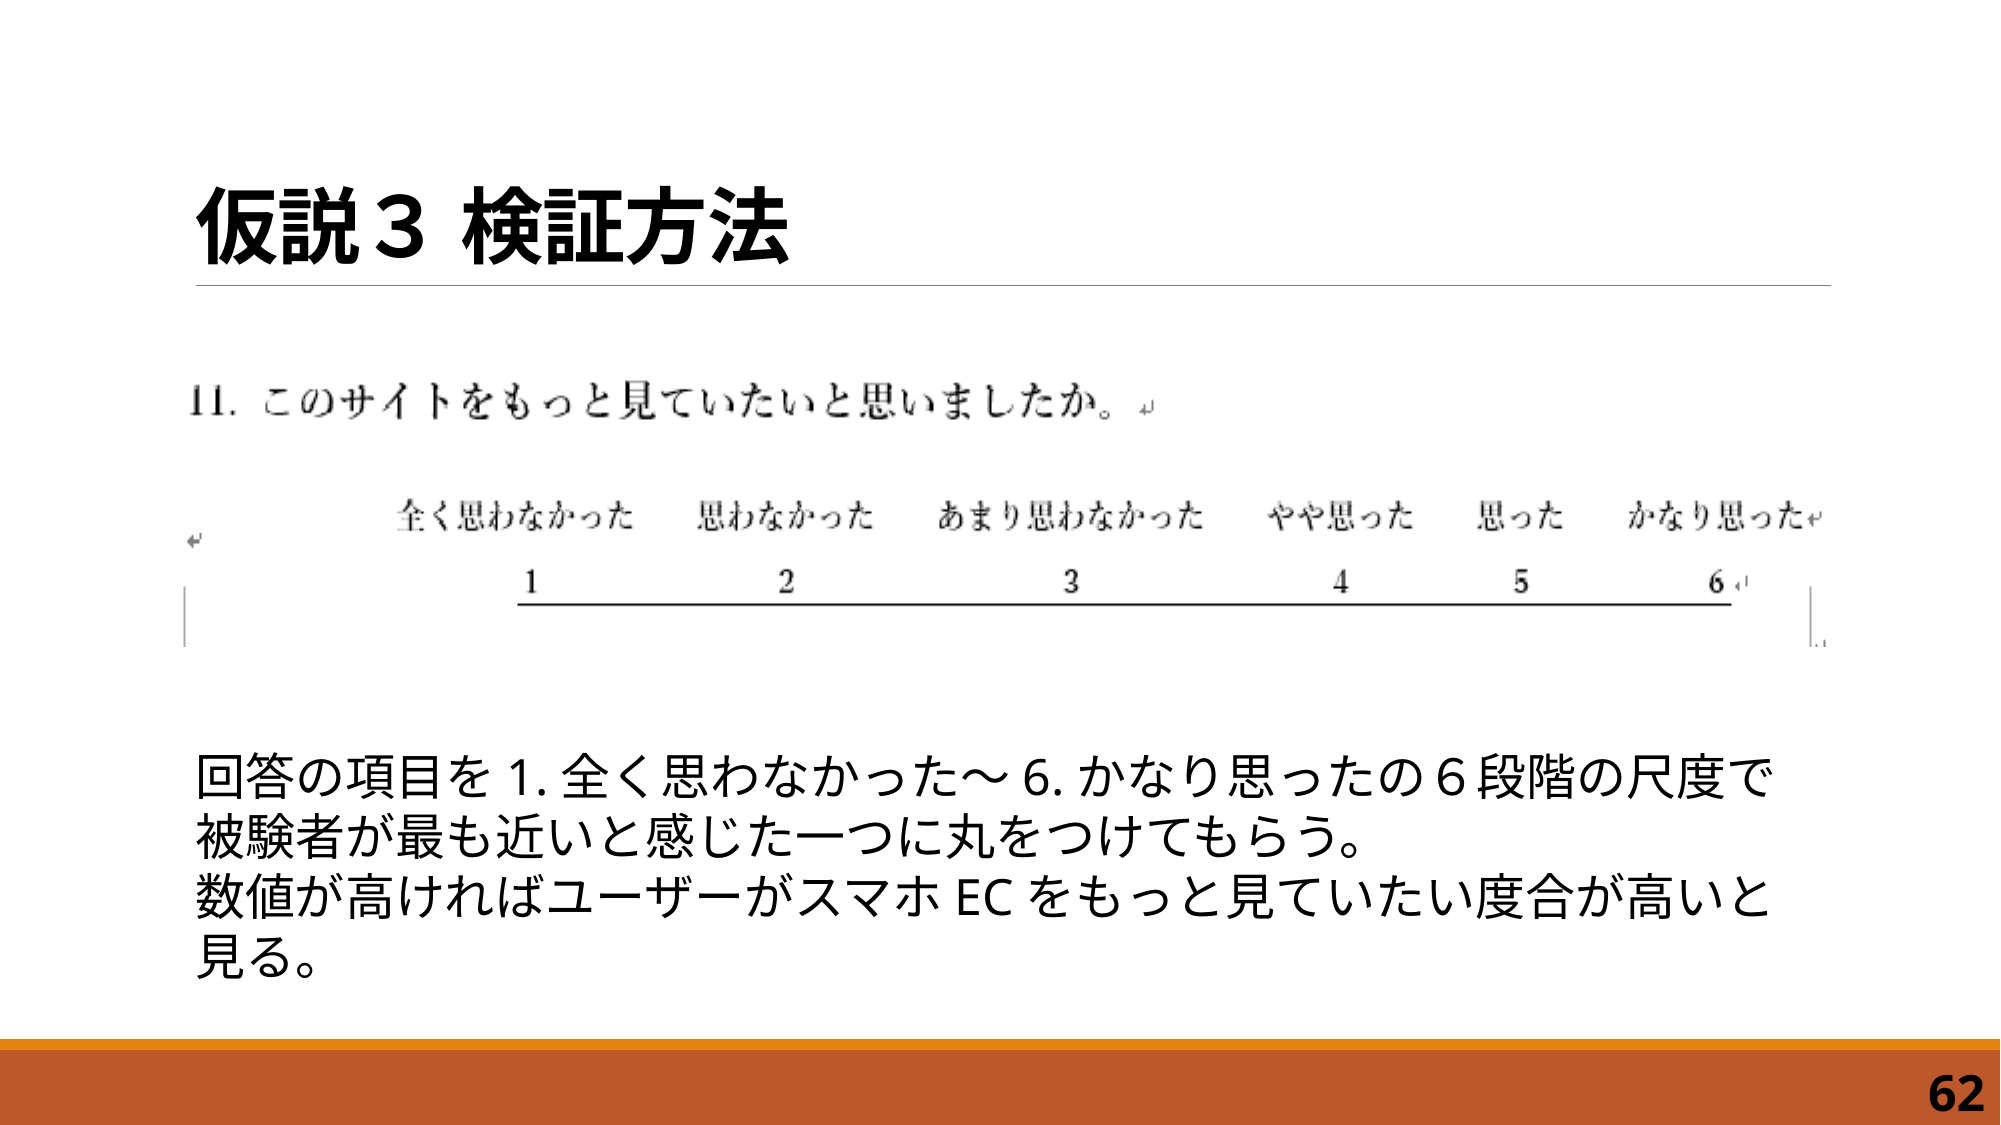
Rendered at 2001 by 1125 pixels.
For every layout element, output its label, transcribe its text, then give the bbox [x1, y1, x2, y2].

title 仮説３ 検証方法 [180, 47, 1830, 285]
slide_number 62 [1784, 1065, 2000, 1125]
text_box 回答の項目を1.全く思わなかった～6.かなり思ったの６段階の尺度で被験者が最も近いと感じた一つに丸をつけてもらう。 数値が高ければユーザーがスマホECをもっと見ていたい度合が高いと見る。 [179, 738, 1830, 994]
picture [179, 376, 1831, 647]
